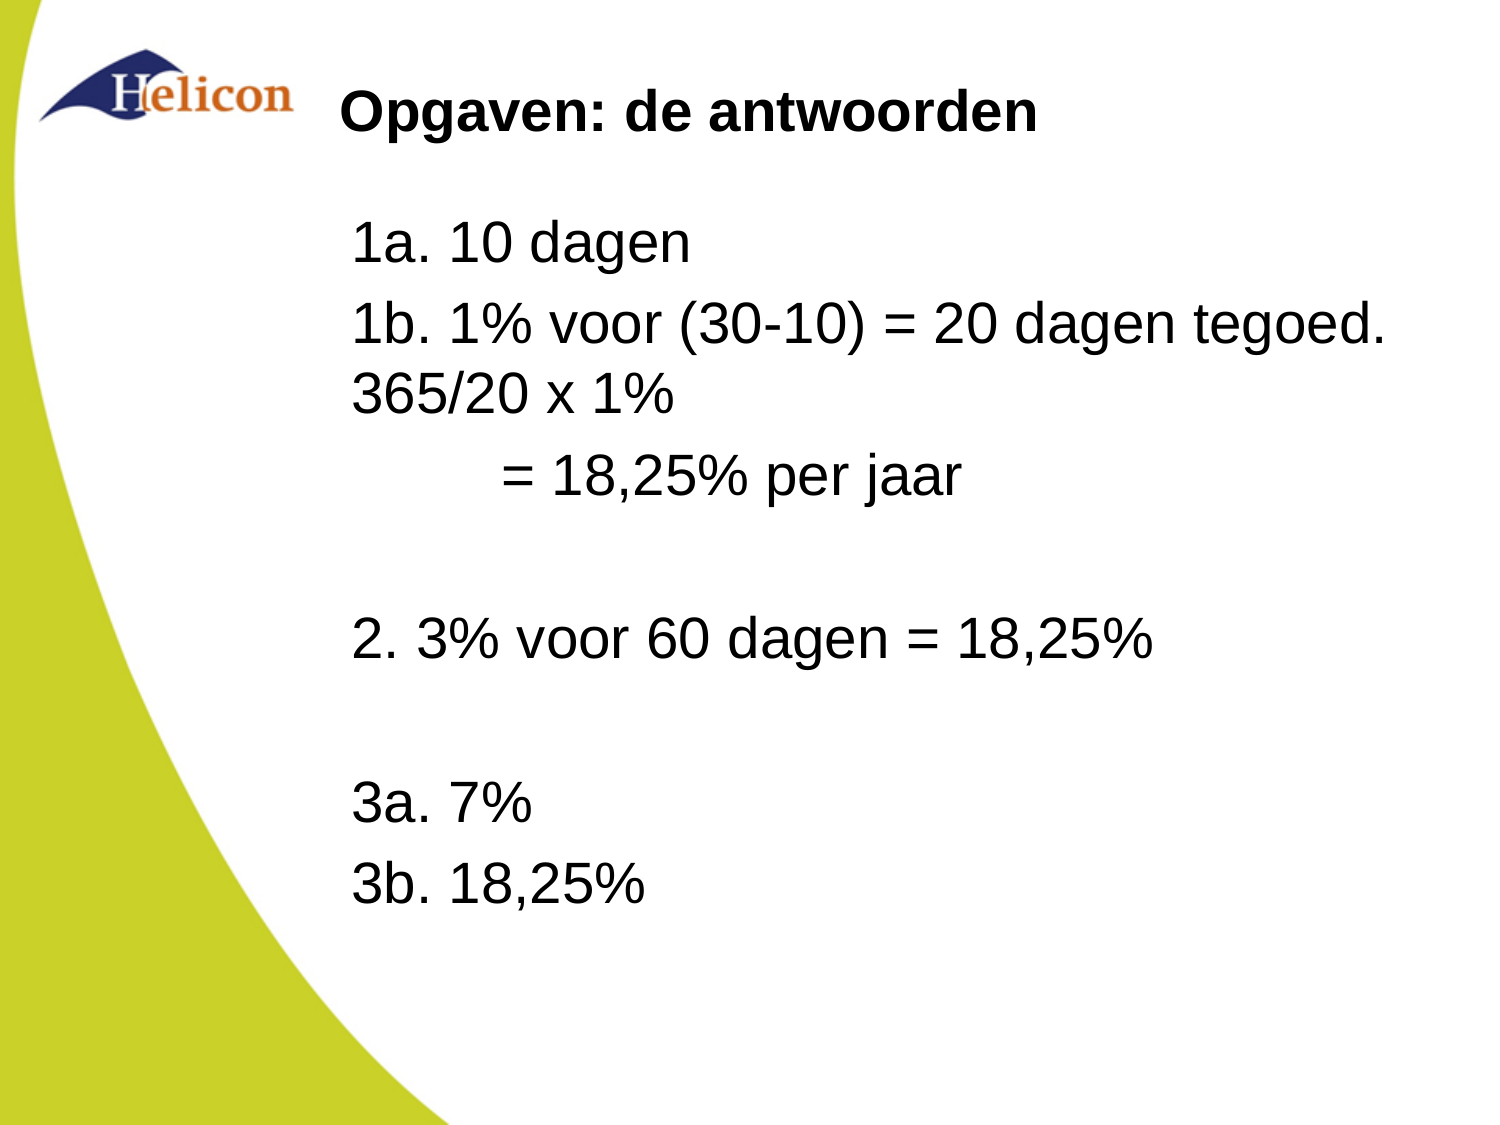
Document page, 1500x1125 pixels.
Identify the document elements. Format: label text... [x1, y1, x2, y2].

title Opgaven: de antwoorden [324, 54, 1415, 161]
picture [0, 0, 1500, 1125]
list 1a. 10 dagen 1b. 1% voor (30-10) = 20 dagen tegoed. 365/20 x 1% = 18,25% per jaar 2. 3% voor 60 dagen = 18,25% 3a. 7% 3b. 18,25% [336, 196, 1425, 1005]
